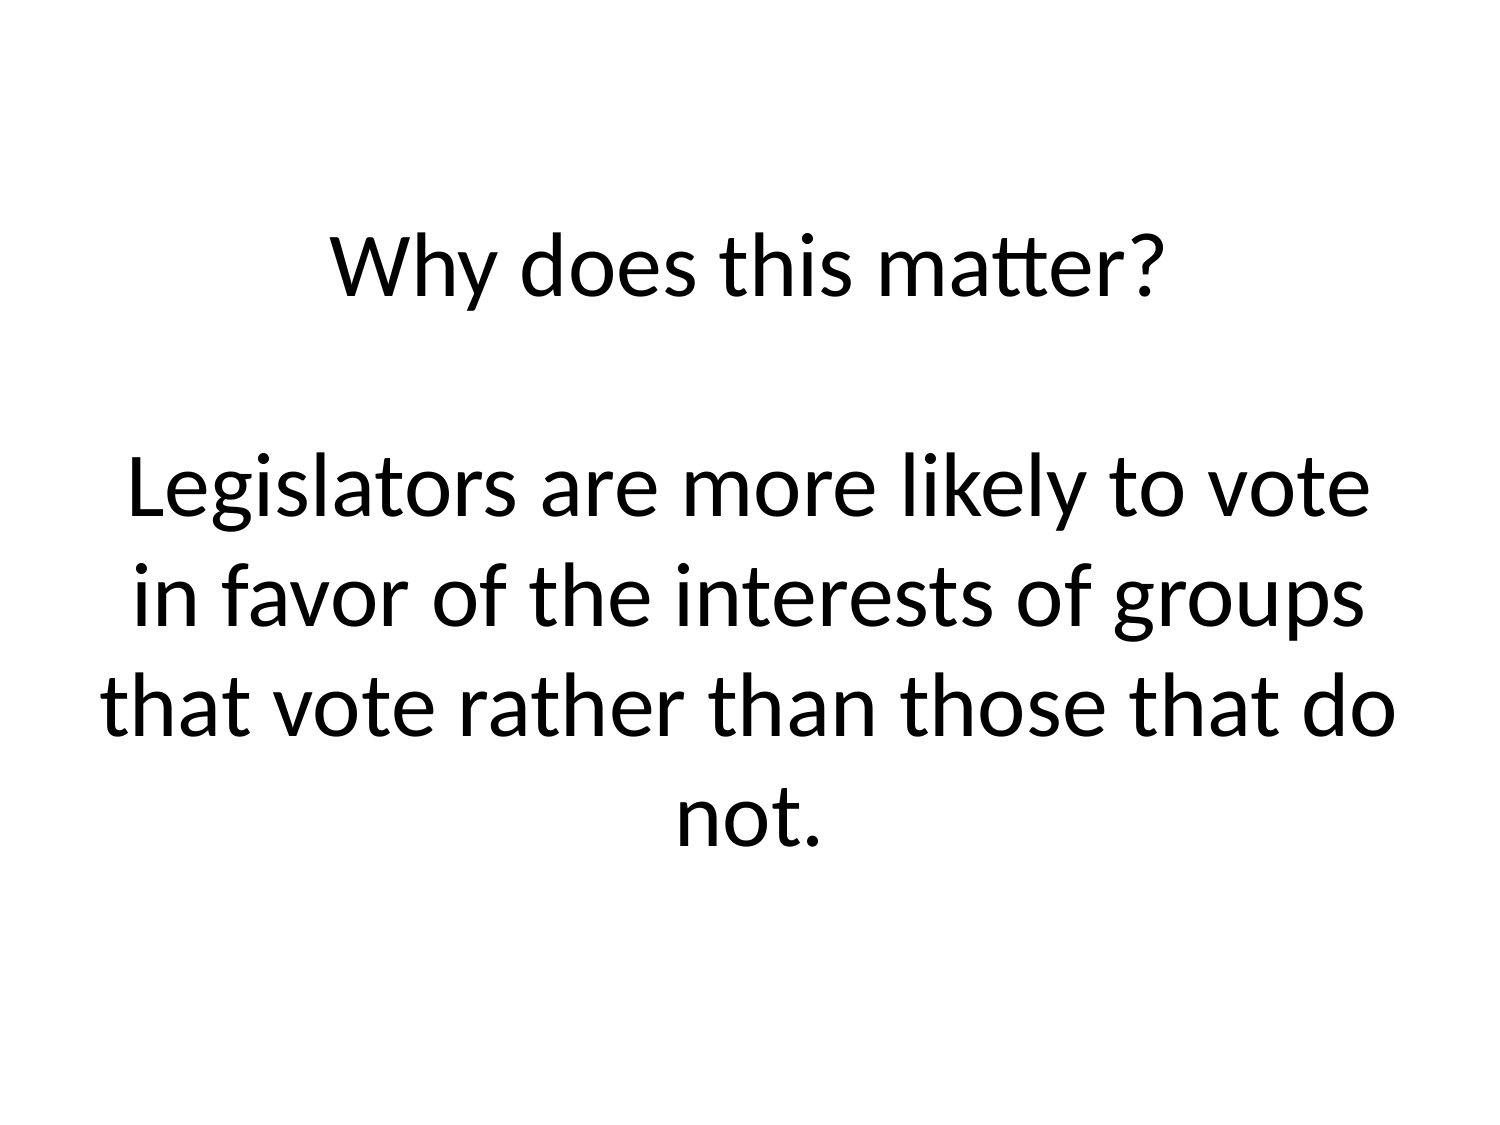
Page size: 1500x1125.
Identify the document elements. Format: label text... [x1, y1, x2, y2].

title Why does this matter? Legislators are more likely to vote in favor of the interests of groups that vote rather than those that do not. [74, 44, 1426, 1026]
